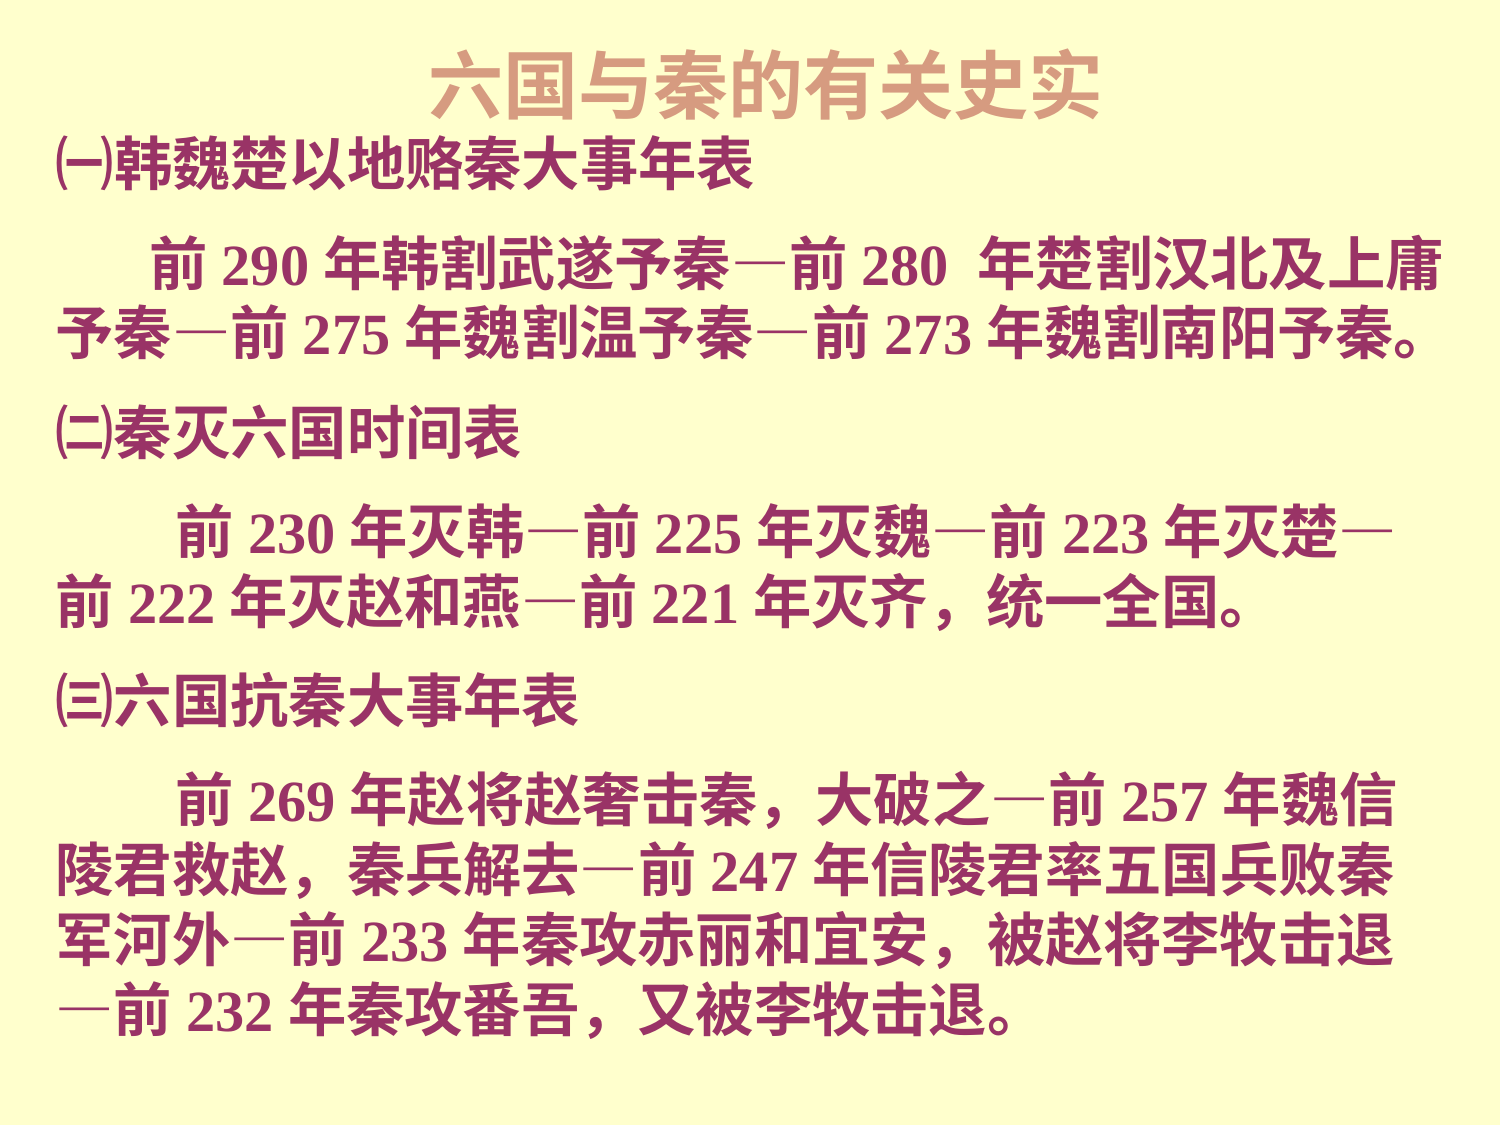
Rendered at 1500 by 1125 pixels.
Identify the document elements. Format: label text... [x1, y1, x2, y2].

text_box ㈠韩魏楚以地赂秦大事年表 前290年韩割武遂予秦—前280 年楚割汉北及上庸予秦—前275年魏割温予秦—前273年魏割南阳予秦。 ㈡秦灭六国时间表 前230年灭韩—前225年灭魏—前223年灭楚—前222年灭赵和燕—前221年灭齐，统一全国。 ㈢六国抗秦大事年表 前269年赵将赵奢击秦，大破之—前257年魏信陵君救赵，秦兵解去—前247年信陵君率五国兵败秦军河外—前233年秦攻赤丽和宜安，被赵将李牧击退—前232年秦攻番吾，又被李牧击退。 [41, 31, 1467, 1051]
